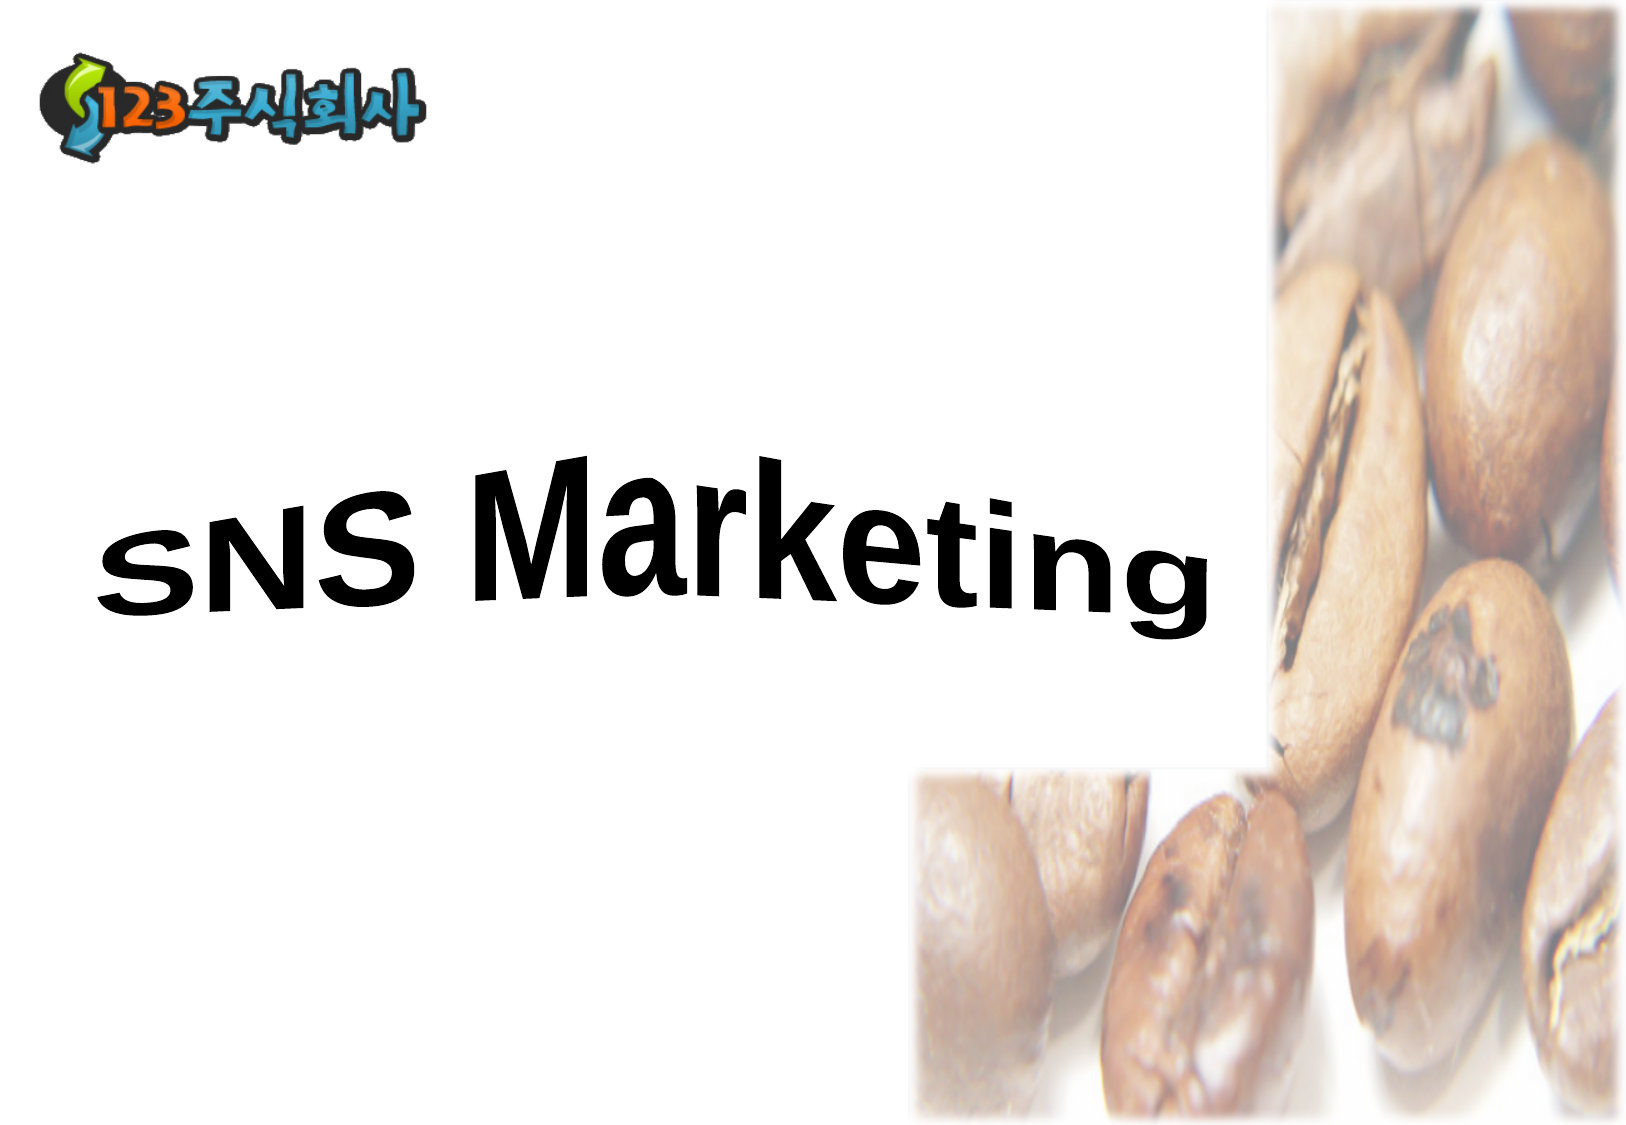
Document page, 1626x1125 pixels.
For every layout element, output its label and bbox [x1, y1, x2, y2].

text_box [926, 17, 1608, 1109]
picture [21, 34, 444, 180]
